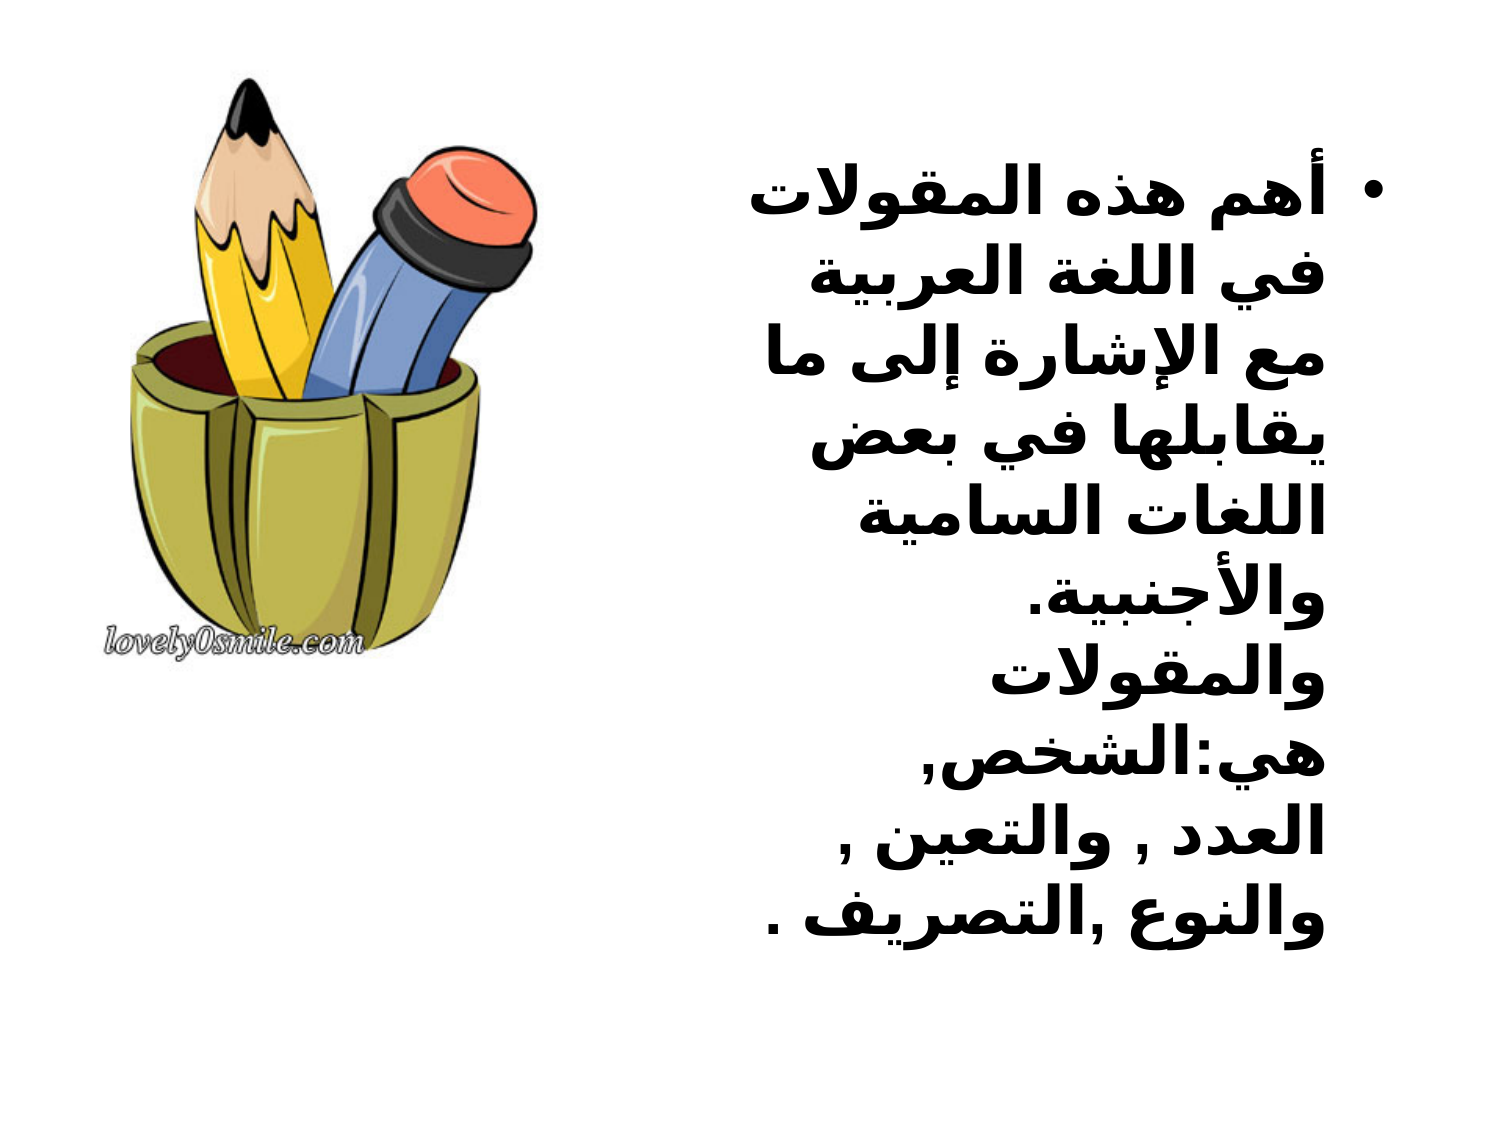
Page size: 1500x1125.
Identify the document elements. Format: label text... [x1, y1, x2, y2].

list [93, 58, 572, 673]
list أهم هذه المقولات في اللغة العربية مع الإشارة إلى ما يقابلها في بعض اللغات السامية والأجنبية. والمقولات هي:الشخص, العدد , والتعين , والنوع ,التصريف . [703, 140, 1401, 883]
